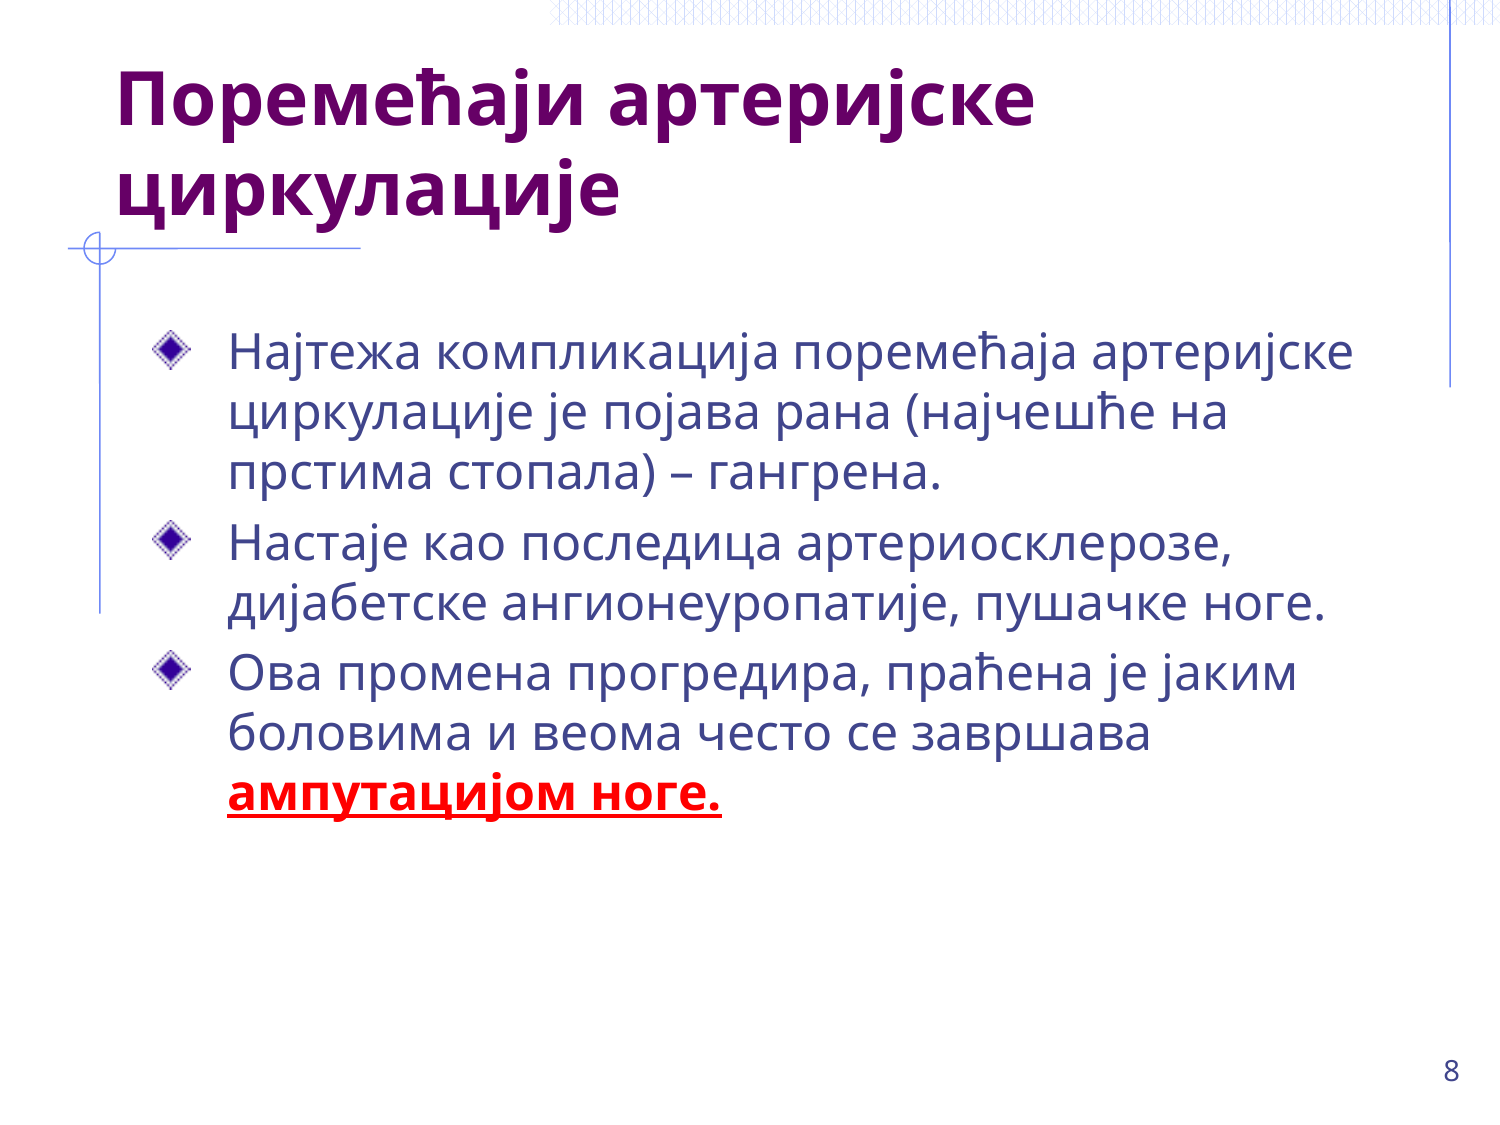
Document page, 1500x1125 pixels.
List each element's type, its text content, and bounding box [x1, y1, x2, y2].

picture [152, 520, 191, 560]
list Најтежа компликација поремећаја артеријске циркулације је појава рана (најчешће на прстима стопала) – гангрена. Настаје као последица артериосклерозе, дијабетске ангионеуропатије, пушачке ноге. Ова промена прогредира, праћена је јаким боловима и веома често се завршава ампутацијом ноге. [137, 312, 1413, 988]
slide_number 8 [1162, 1025, 1475, 1100]
picture [152, 330, 191, 370]
title Поремећаји артеријске циркулације [99, 49, 1376, 238]
picture [152, 650, 191, 690]
